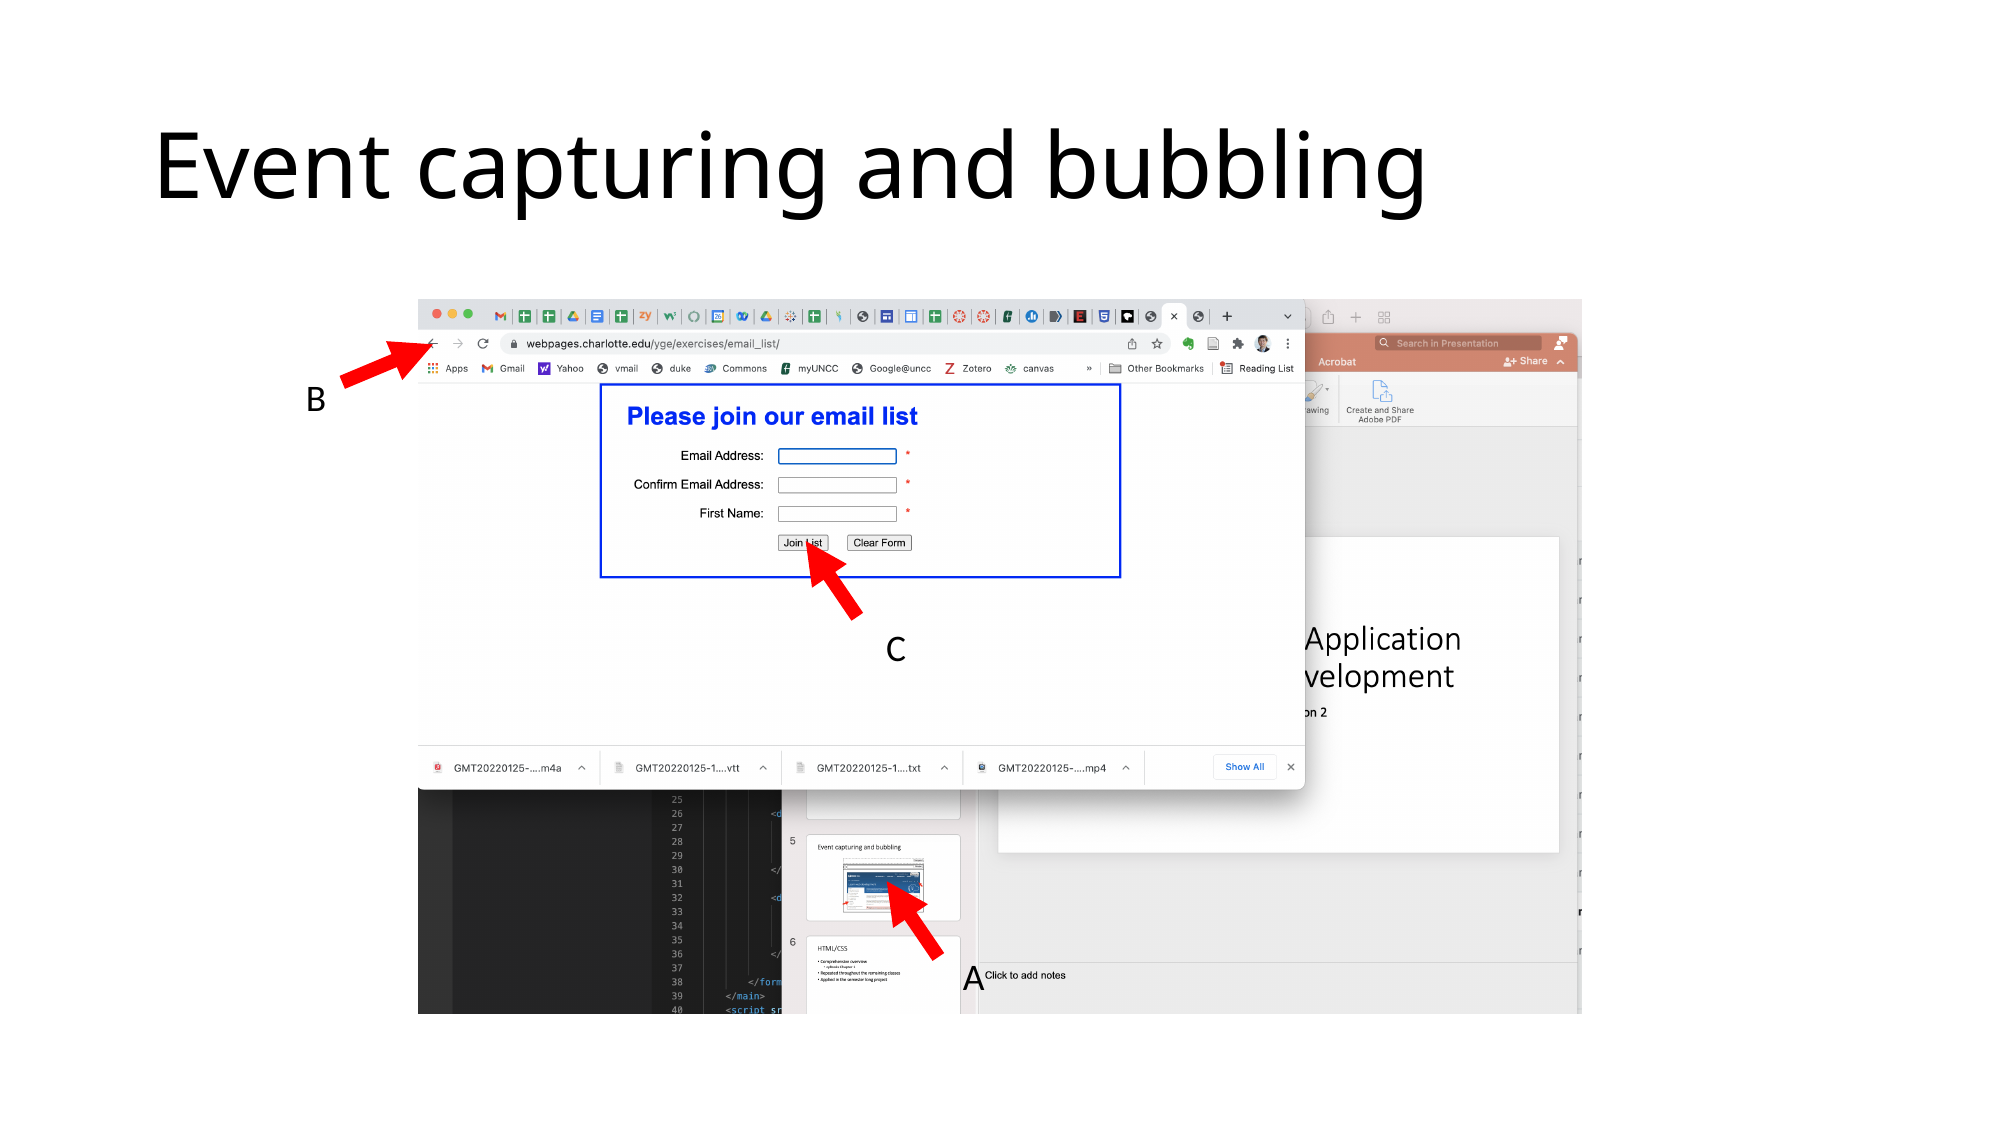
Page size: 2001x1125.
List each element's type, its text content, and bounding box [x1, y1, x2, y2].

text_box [886, 881, 939, 957]
title Event capturing and bubbling [137, 59, 1863, 278]
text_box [342, 344, 433, 383]
text_box B [291, 366, 342, 427]
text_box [805, 540, 858, 617]
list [418, 299, 1582, 1014]
